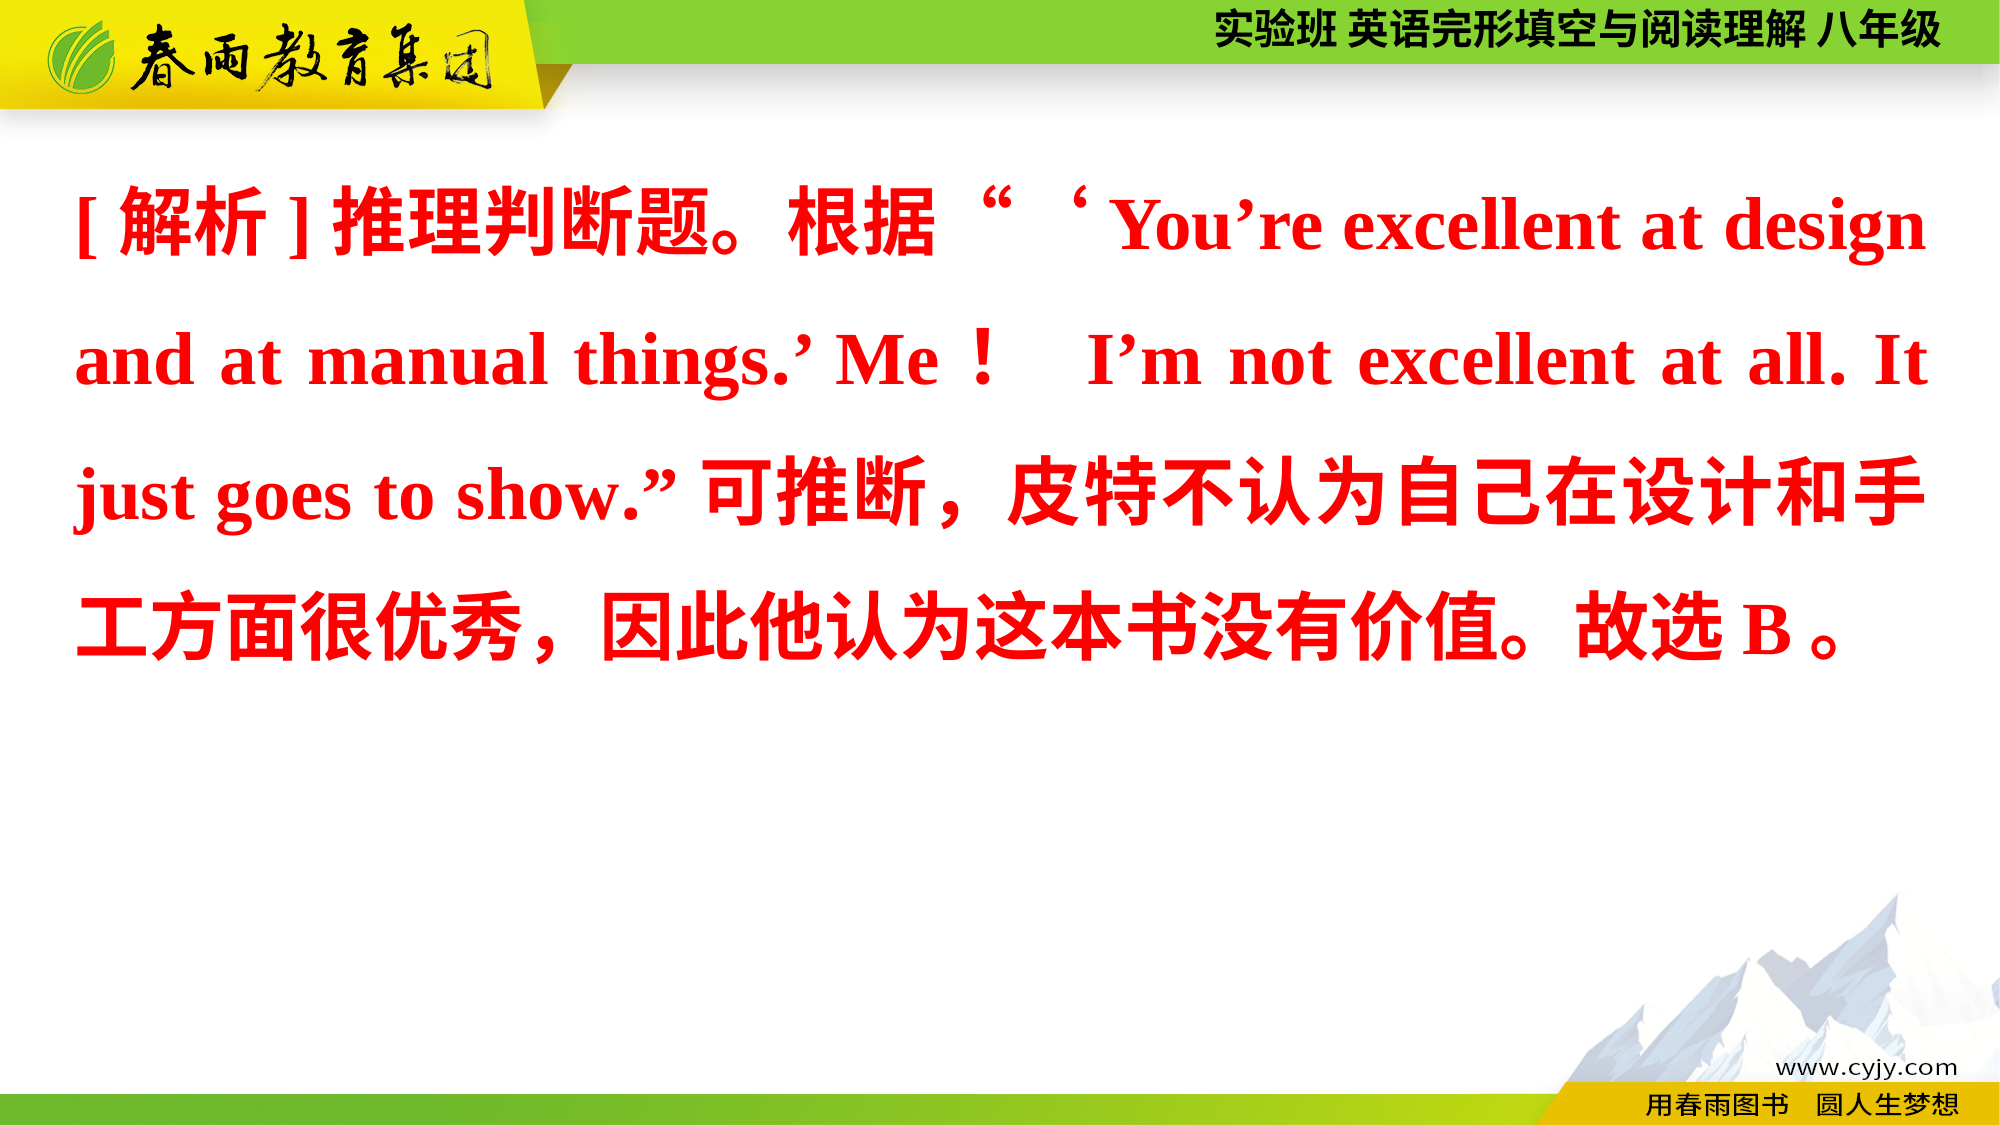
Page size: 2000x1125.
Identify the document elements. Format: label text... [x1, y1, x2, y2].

picture [0, 0, 2000, 1125]
list [解析]推理判断题。根据“‘You’re excellent at design and at manual things.’ Me！ I’m not excellent at all. It just goes to show.”可推断，皮特不认为自己在设计和手工方面很优秀，因此他认为这本书没有价值。故选B。 [59, 122, 1944, 683]
